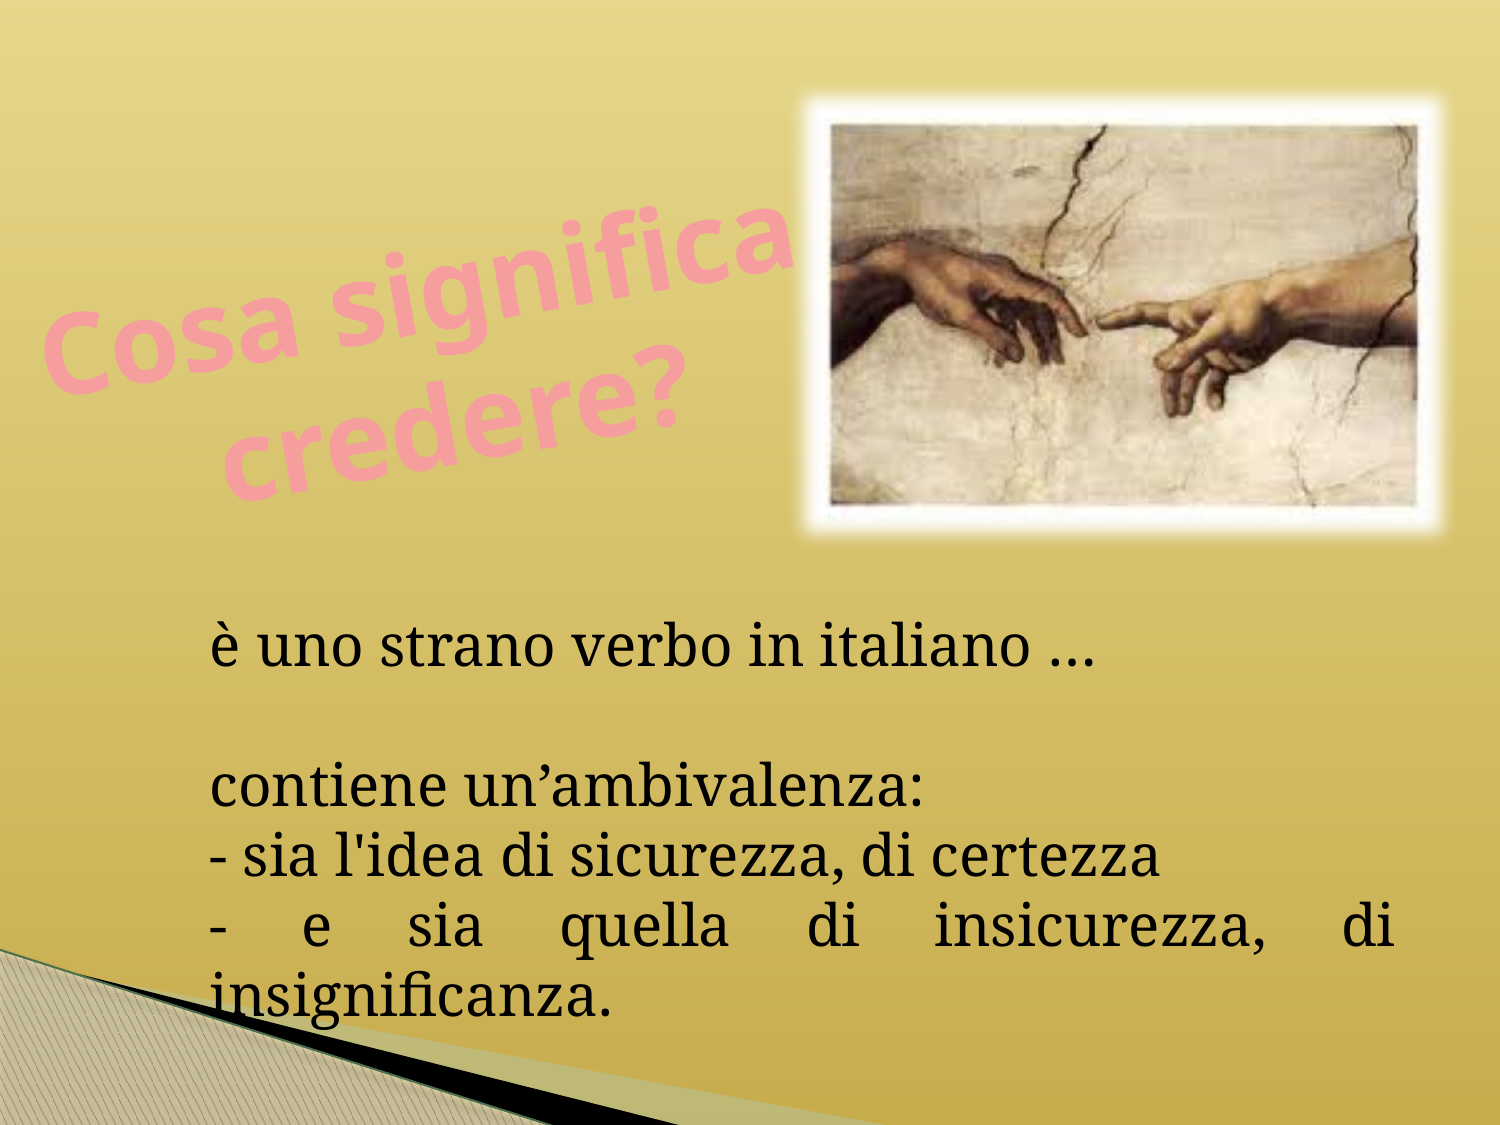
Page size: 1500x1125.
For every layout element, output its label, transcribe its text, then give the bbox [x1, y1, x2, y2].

picture [785, 77, 1460, 551]
text_box è uno strano verbo in italiano … contiene un’ambivalenza: - sia l'idea di sicurezza, di certezza - e sia quella di insicurezza, di insignificanza. [194, 600, 1412, 1036]
text_box Cosa significa credere? [10, 147, 779, 566]
